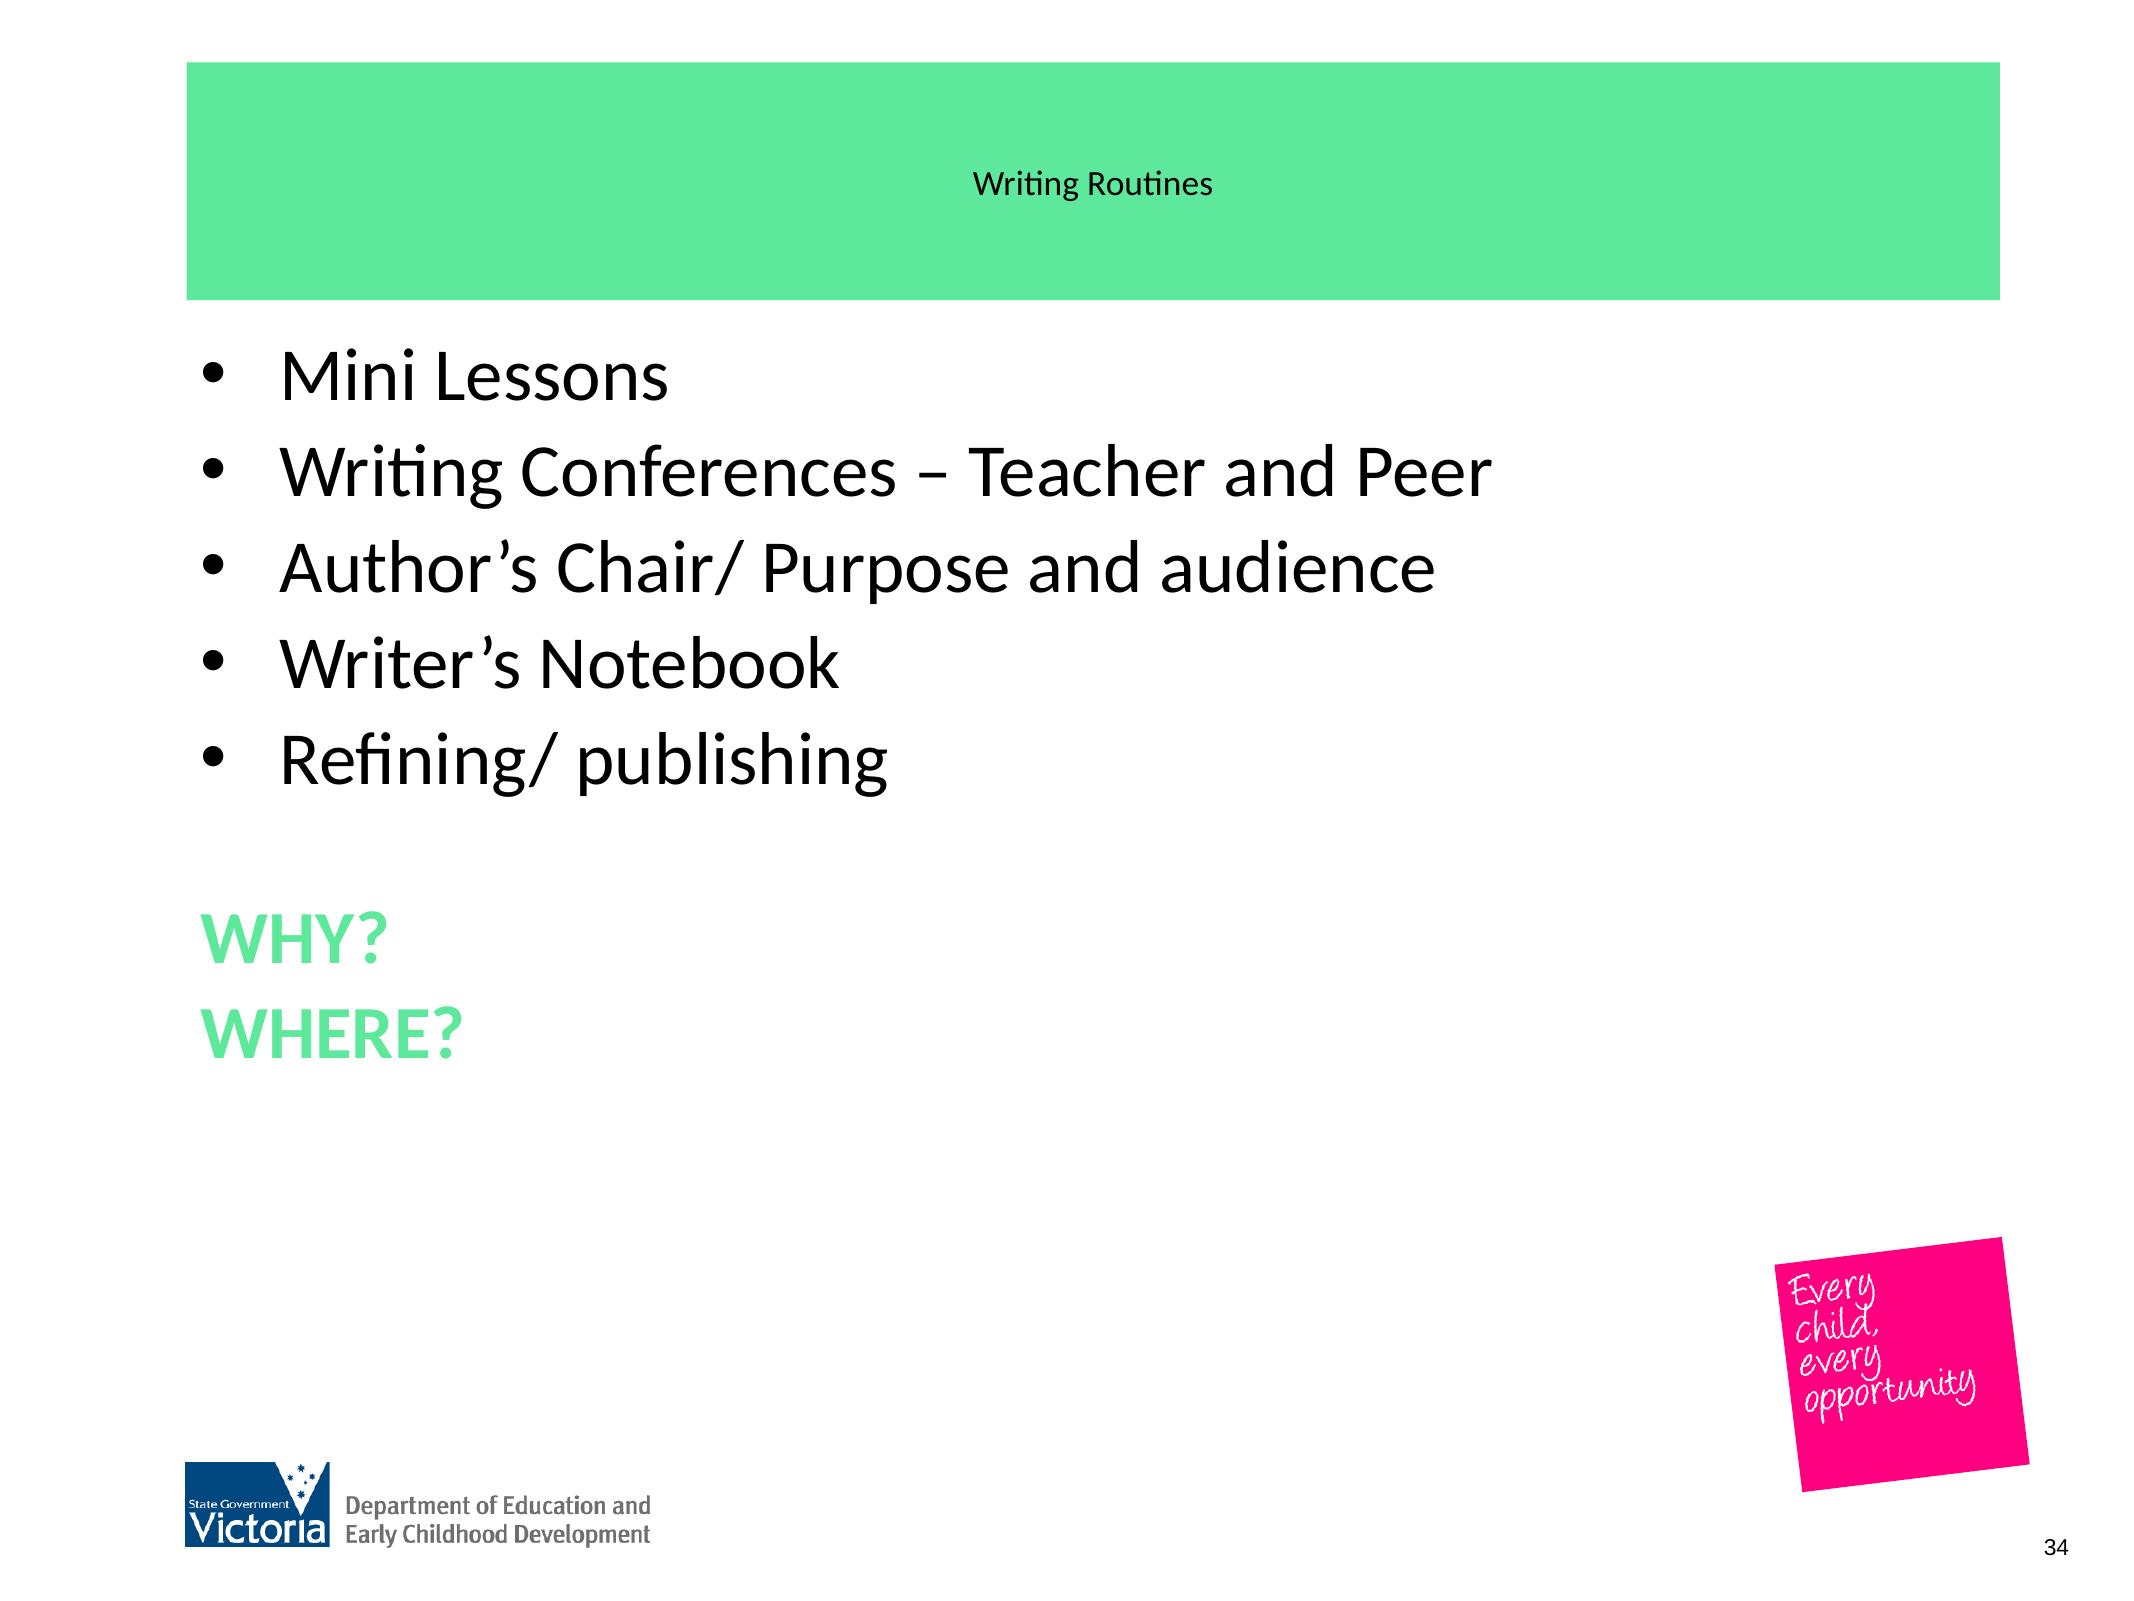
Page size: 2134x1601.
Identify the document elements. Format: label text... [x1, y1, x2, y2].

list Mini Lessons Writing Conferences – Teacher and Peer Author’s Chair/ Purpose and audience Writer’s Notebook Refining/ publishing WHY? WHERE? [178, 325, 1993, 1363]
picture [185, 1462, 650, 1548]
text_box 34 [2028, 1525, 2092, 1568]
picture [1787, 1236, 2030, 1493]
title Writing Routines [186, 62, 2001, 301]
